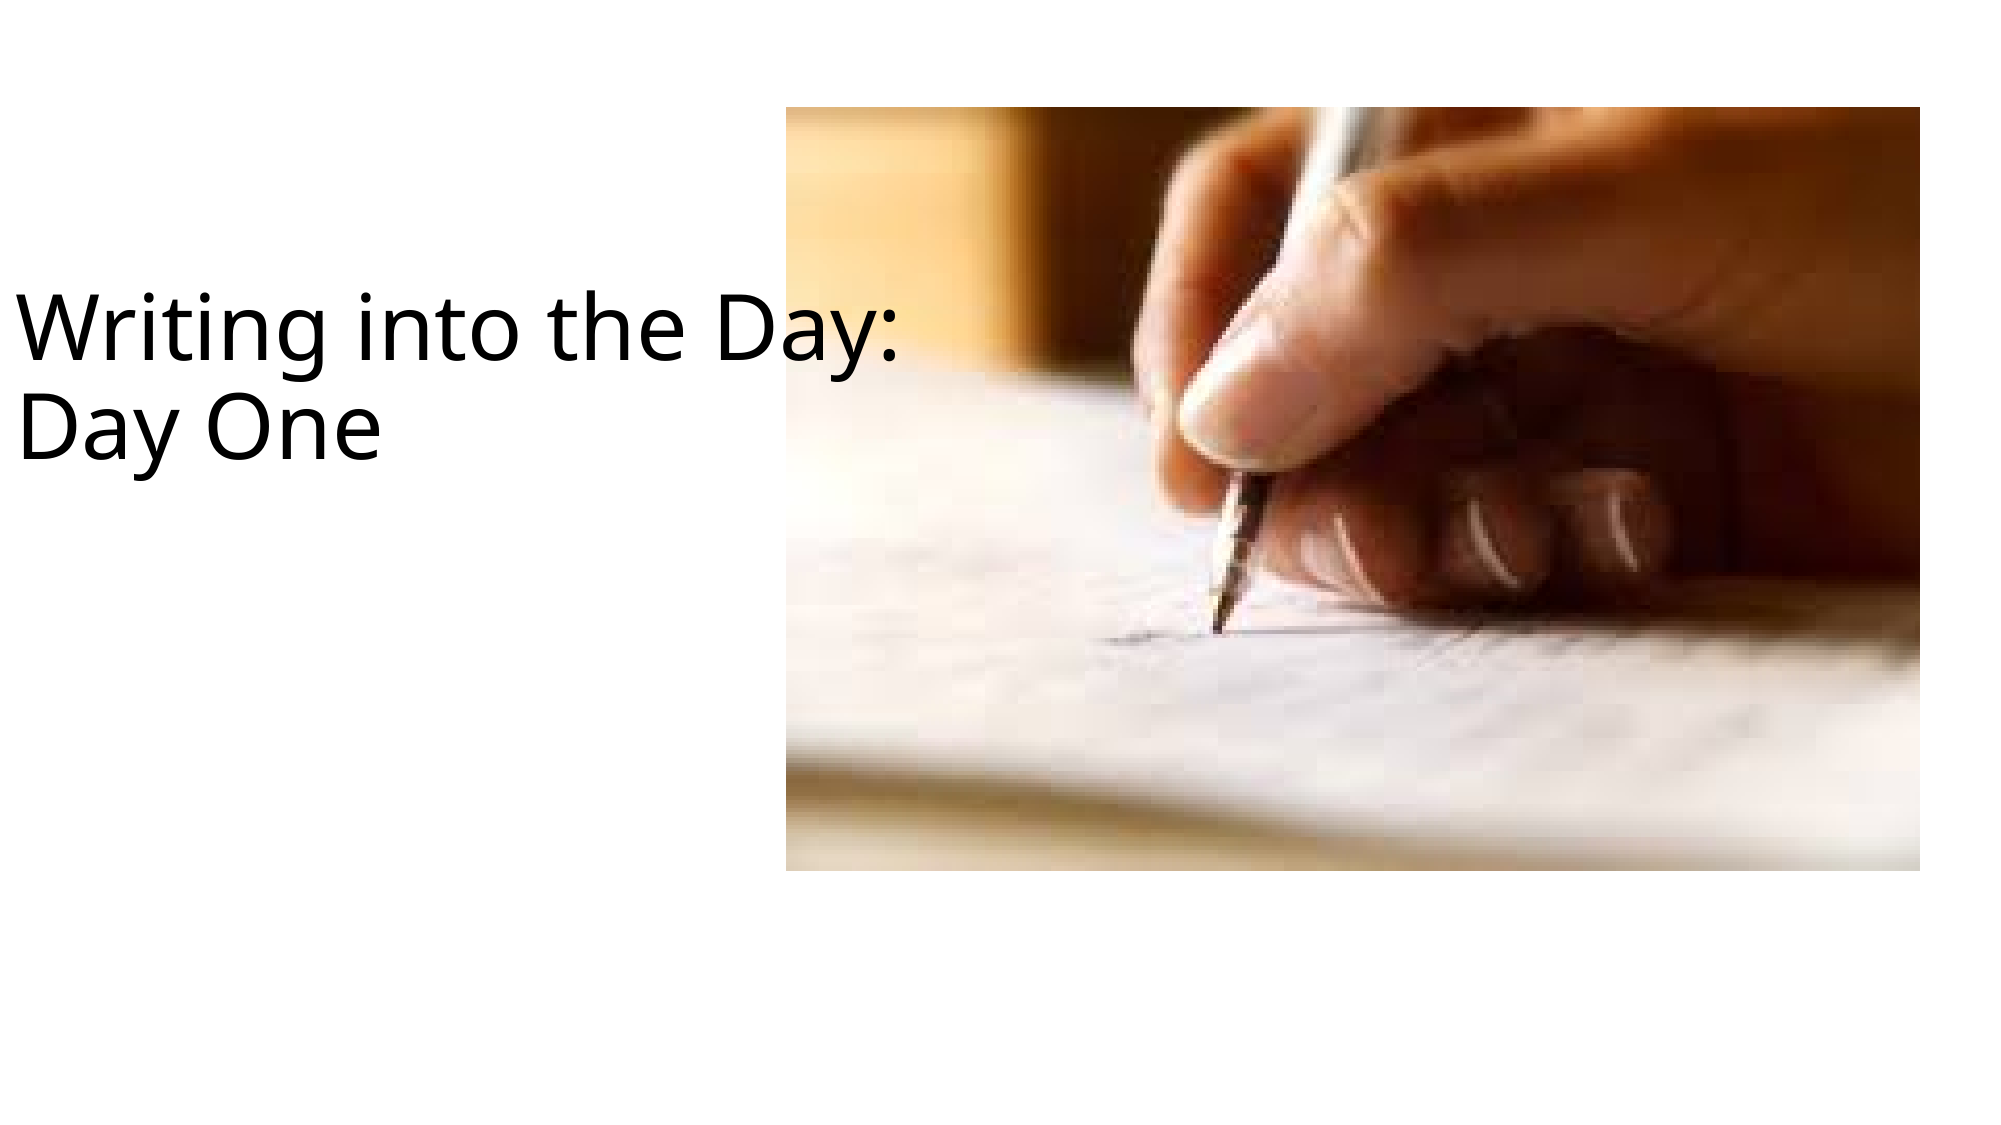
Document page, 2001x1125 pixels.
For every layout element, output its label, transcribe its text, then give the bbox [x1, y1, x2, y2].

title Writing into the Day: Day One [0, 184, 786, 576]
picture [786, 107, 1920, 871]
